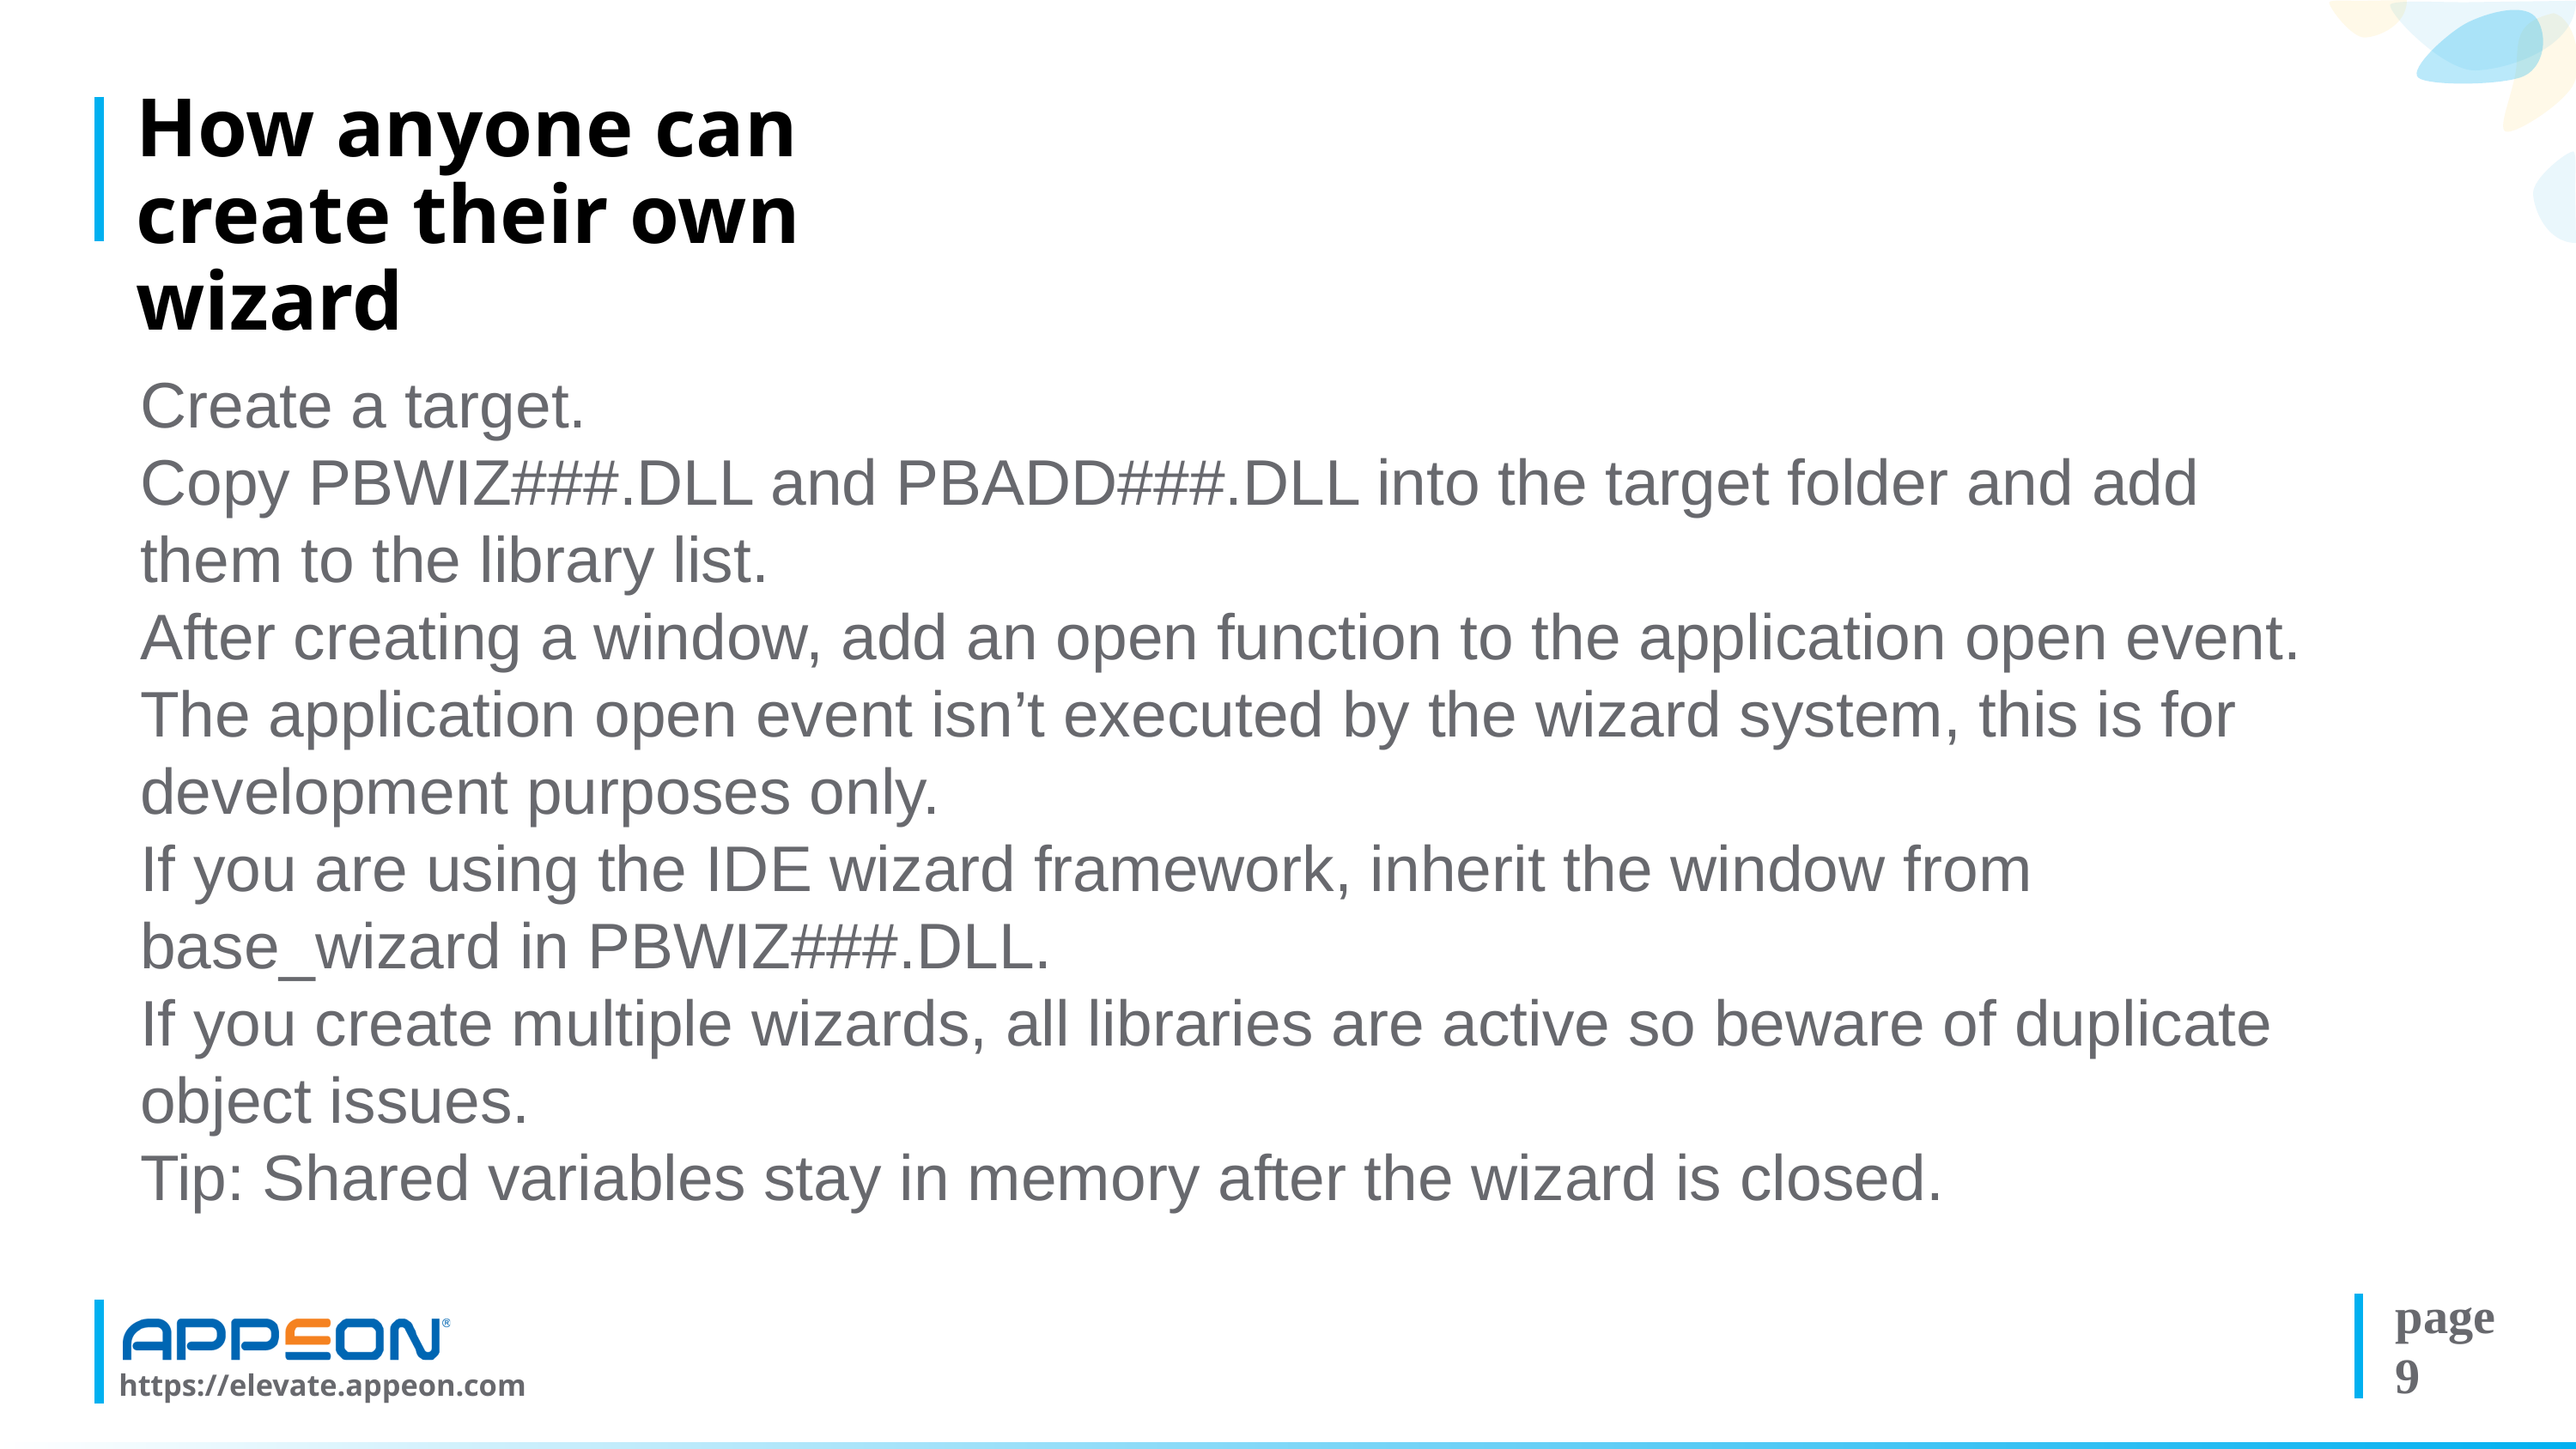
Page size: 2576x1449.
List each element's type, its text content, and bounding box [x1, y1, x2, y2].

title How anyone can create their own wizard [123, 80, 1052, 357]
text_box Create a target. Copy PBWIZ###.DLL and PBADD###.DLL into the target folder and add them to the library list. After creating a window, add an open function to the application open event. The application open event isn’t executed by the wizard system, this is for development purposes only. If you are using the IDE wizard framework, inherit the window from base_wizard in PBWIZ###.DLL. If you create multiple wizards, all libraries are active so beware of duplicate object issues. Tip: Shared variables stay in memory after the wizard is closed. [127, 356, 2359, 1220]
picture [123, 1318, 451, 1361]
slide_number page 9 [2383, 1277, 2576, 1412]
